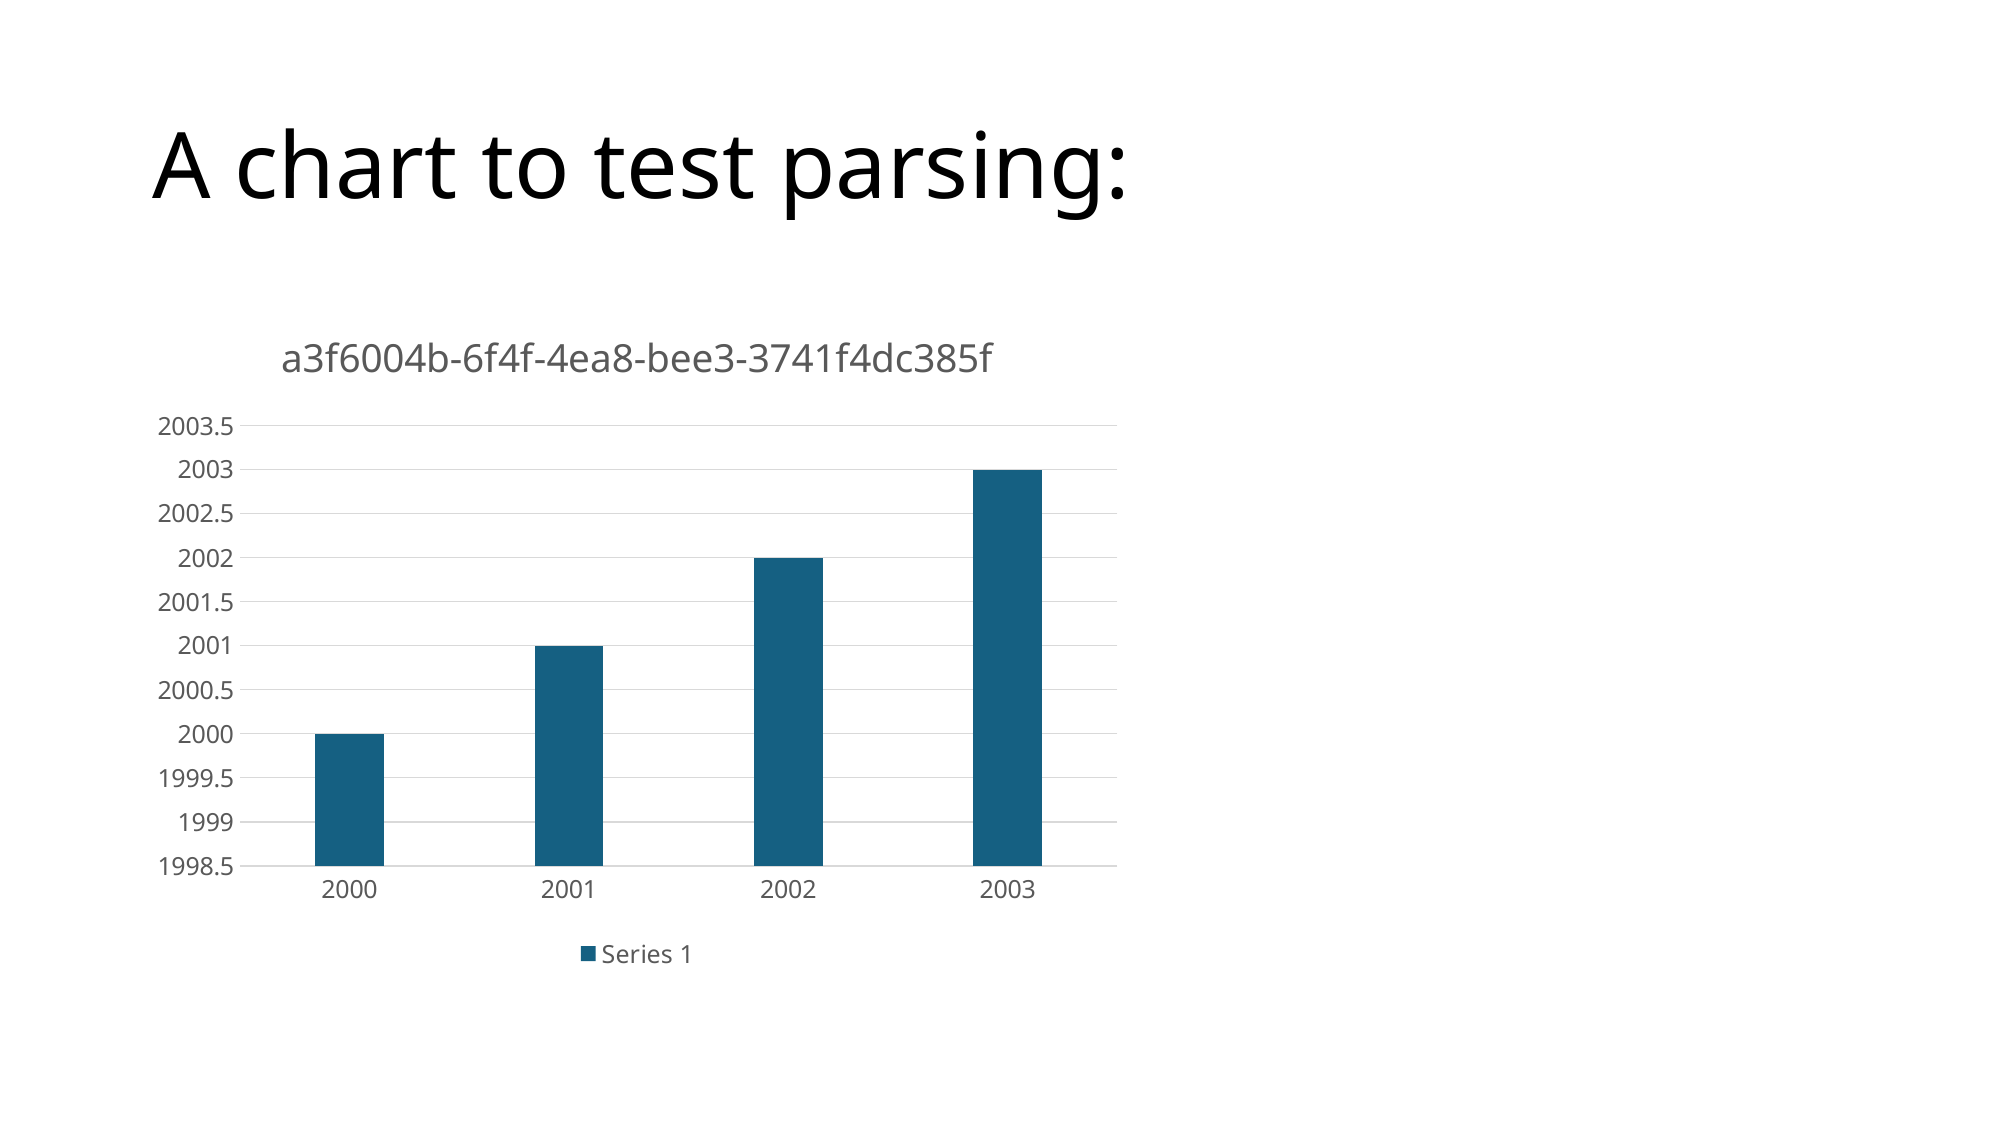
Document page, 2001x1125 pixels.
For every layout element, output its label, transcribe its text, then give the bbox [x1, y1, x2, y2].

title A chart to test parsing: [137, 59, 1863, 278]
chart [136, 296, 1138, 978]
